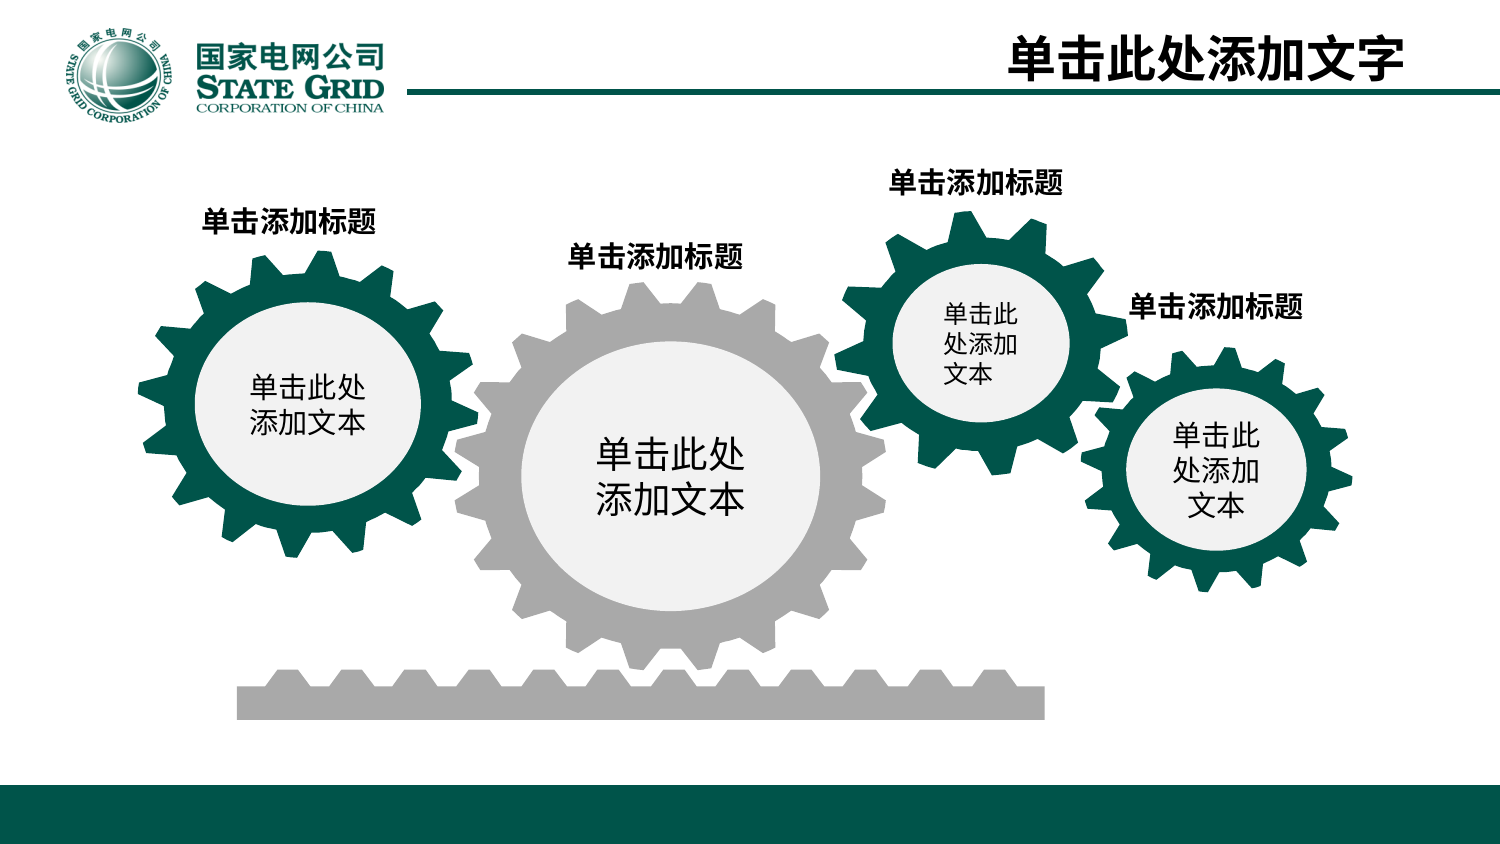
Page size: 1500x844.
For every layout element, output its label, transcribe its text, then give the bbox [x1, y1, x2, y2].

text_box 单击添加标题 [834, 156, 1118, 207]
picture [66, 28, 384, 123]
text_box 单击添加标题 [147, 196, 432, 246]
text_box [1080, 346, 1353, 593]
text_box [834, 210, 1129, 476]
text_box 单击添加标题 [513, 230, 798, 280]
text_box 单击添加标题 [1132, 281, 1341, 331]
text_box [137, 250, 479, 558]
text_box [236, 669, 1045, 720]
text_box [454, 281, 887, 671]
